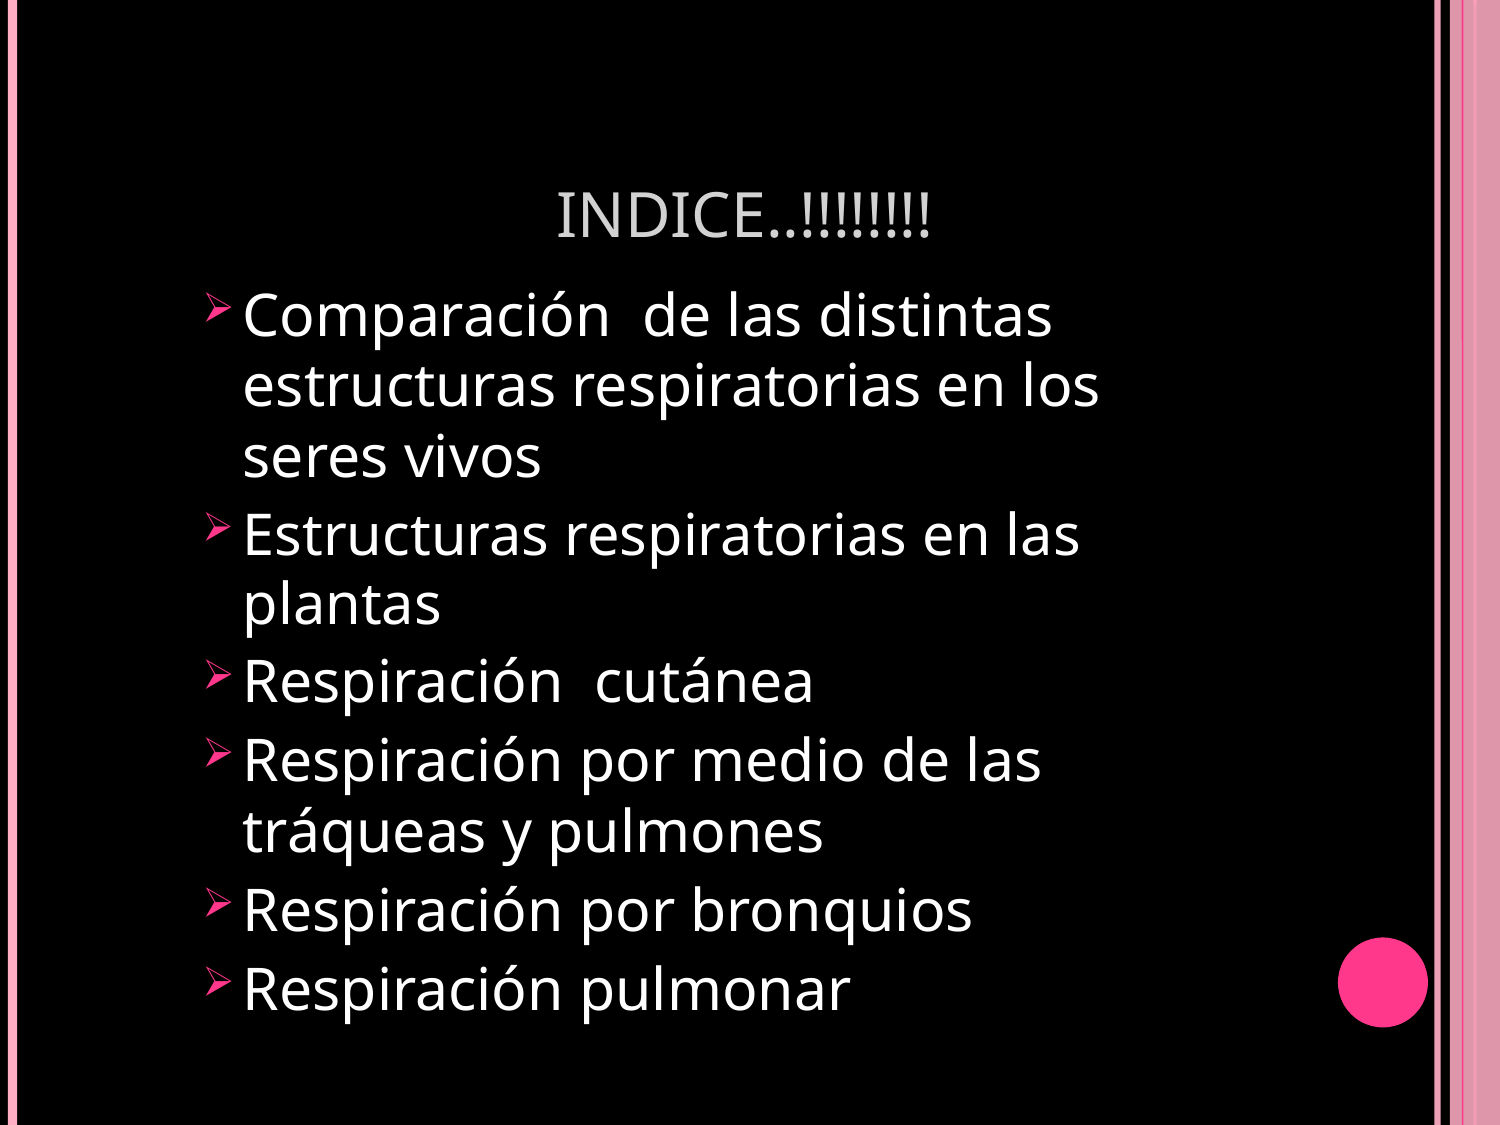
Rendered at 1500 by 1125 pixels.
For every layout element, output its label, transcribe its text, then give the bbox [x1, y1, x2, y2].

title INDICE..!!!!!!!! [210, 70, 1280, 258]
list Comparación de las distintas estructuras respiratorias en los seres vivos Estructuras respiratorias en las plantas Respiración cutánea Respiración por medio de las tráqueas y pulmones Respiración por bronquios Respiración pulmonar [187, 269, 1238, 1032]
